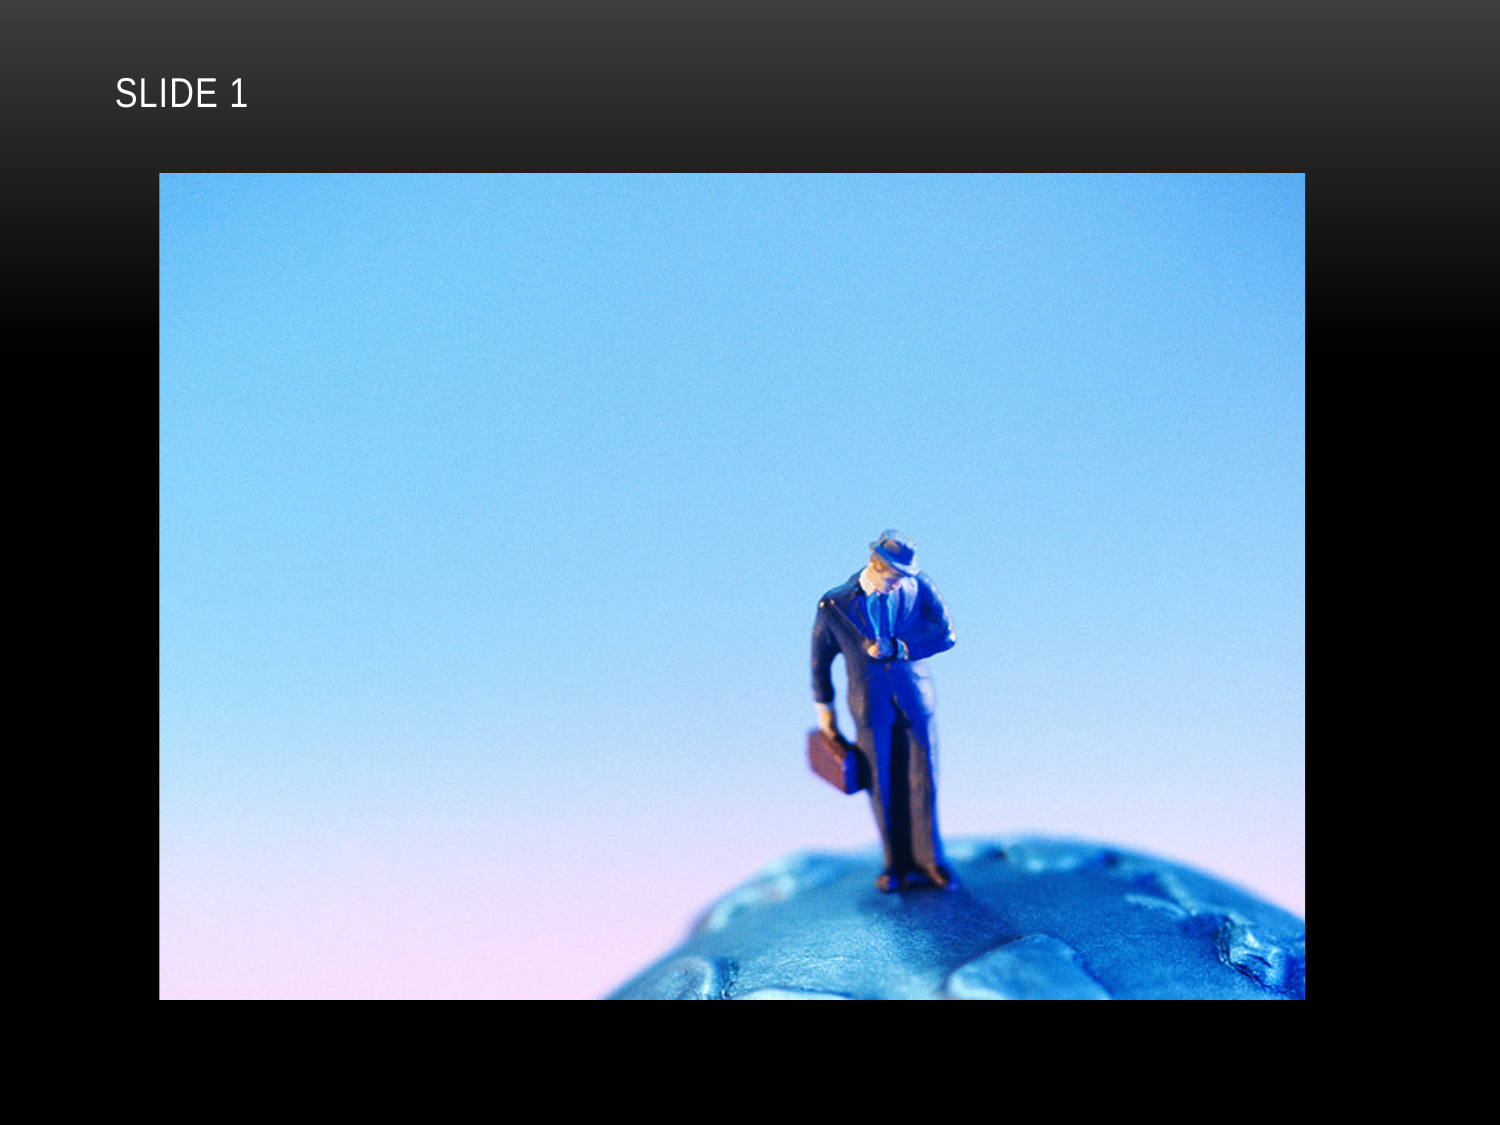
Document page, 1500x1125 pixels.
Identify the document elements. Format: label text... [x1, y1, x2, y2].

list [159, 173, 1306, 1000]
title Slide 1 [99, 19, 1400, 124]
